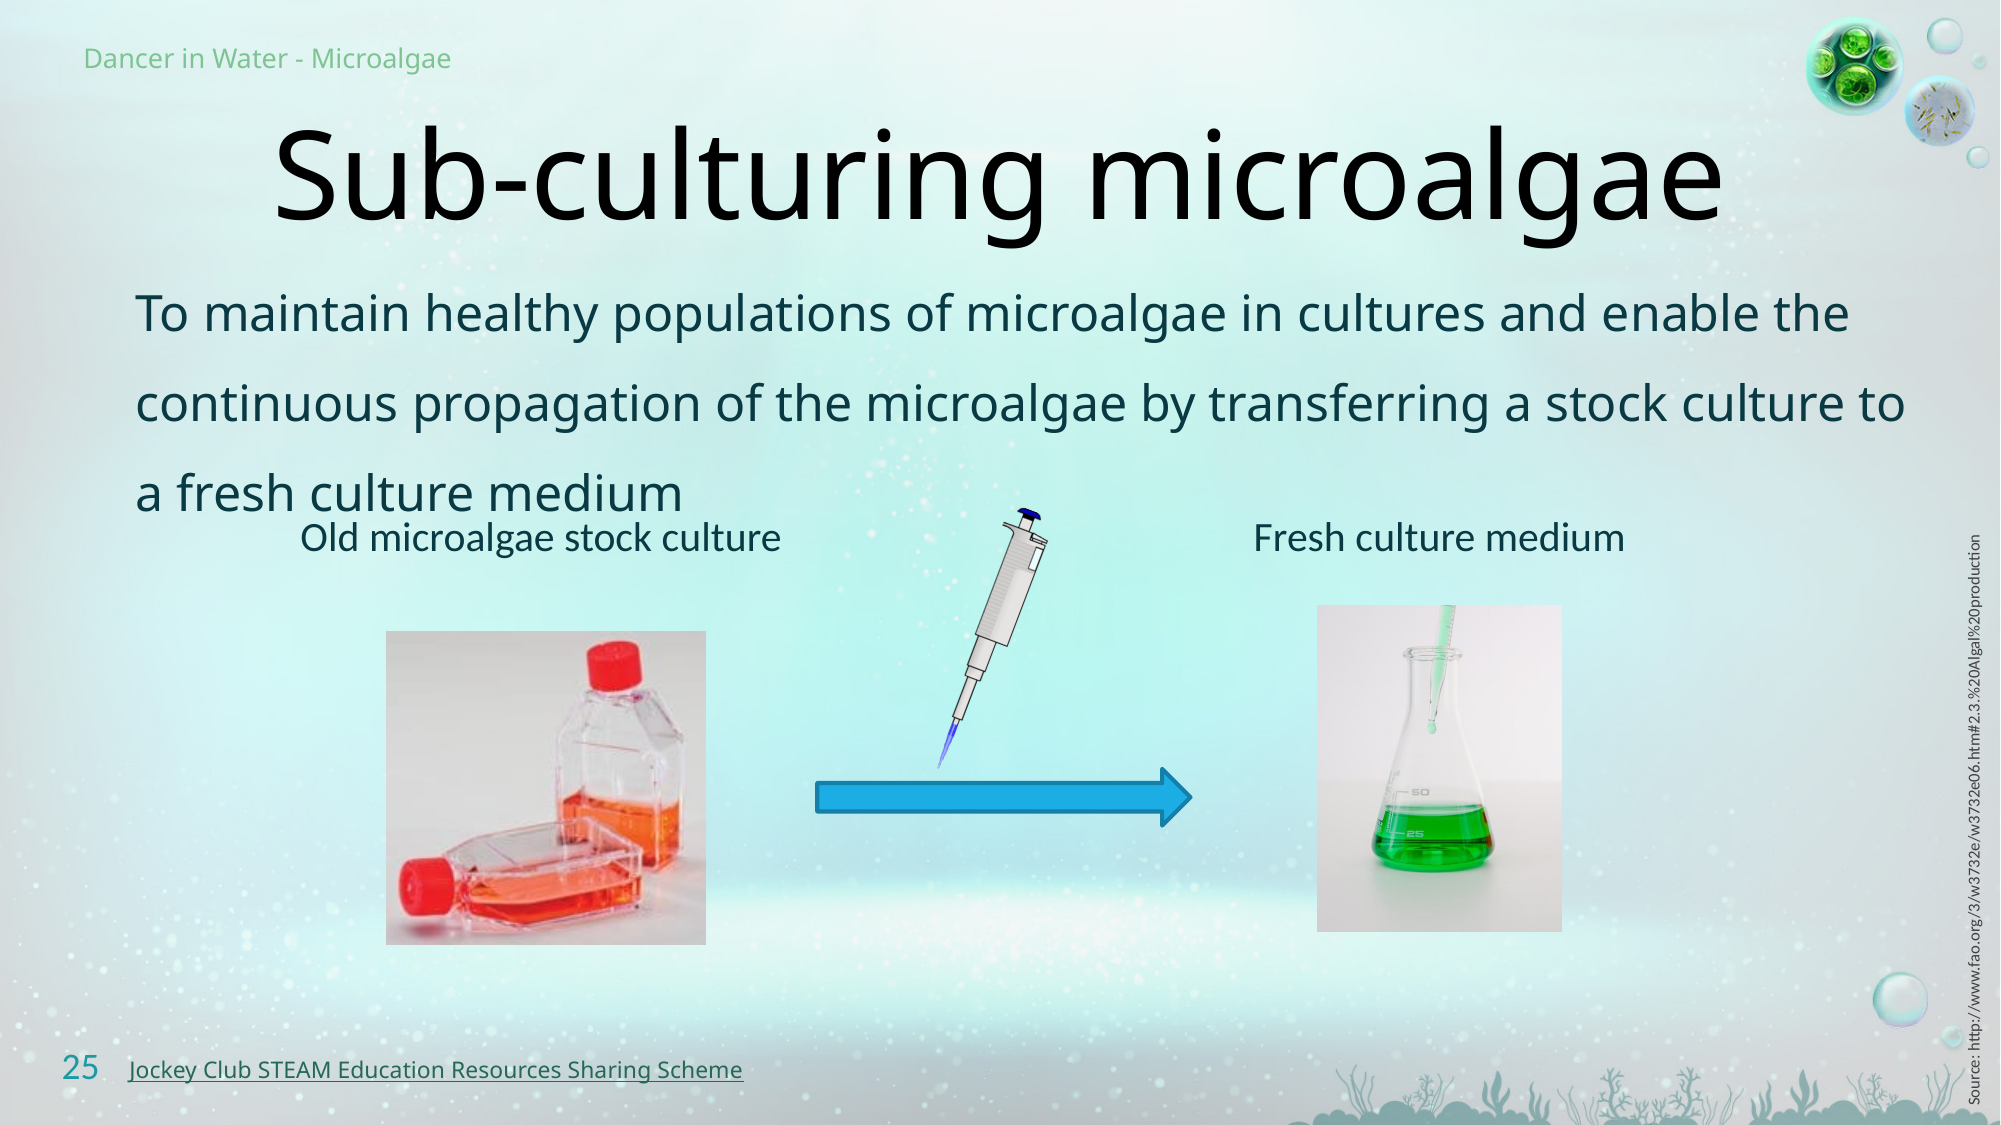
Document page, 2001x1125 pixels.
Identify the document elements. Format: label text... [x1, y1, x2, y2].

text_box Old microalgae stock culture [285, 502, 807, 568]
text_box [815, 766, 1193, 828]
text_box Source: http://www.fao.org/3/w3732e/w3732e06.htm#2.3.%20Algal%20production [1955, 416, 1991, 1121]
list To maintain healthy populations of microalgae in cultures and enable the continuous propagation of the microalgae by transferring a stock culture to a fresh culture medium [120, 243, 1929, 881]
picture [0, 0, 2001, 1125]
text_box Fresh culture medium [1238, 502, 1641, 568]
slide_number 25 [0, 1034, 314, 1095]
title Sub-culturing microalgae [99, 89, 1900, 277]
picture [640, 1067, 647, 1077]
